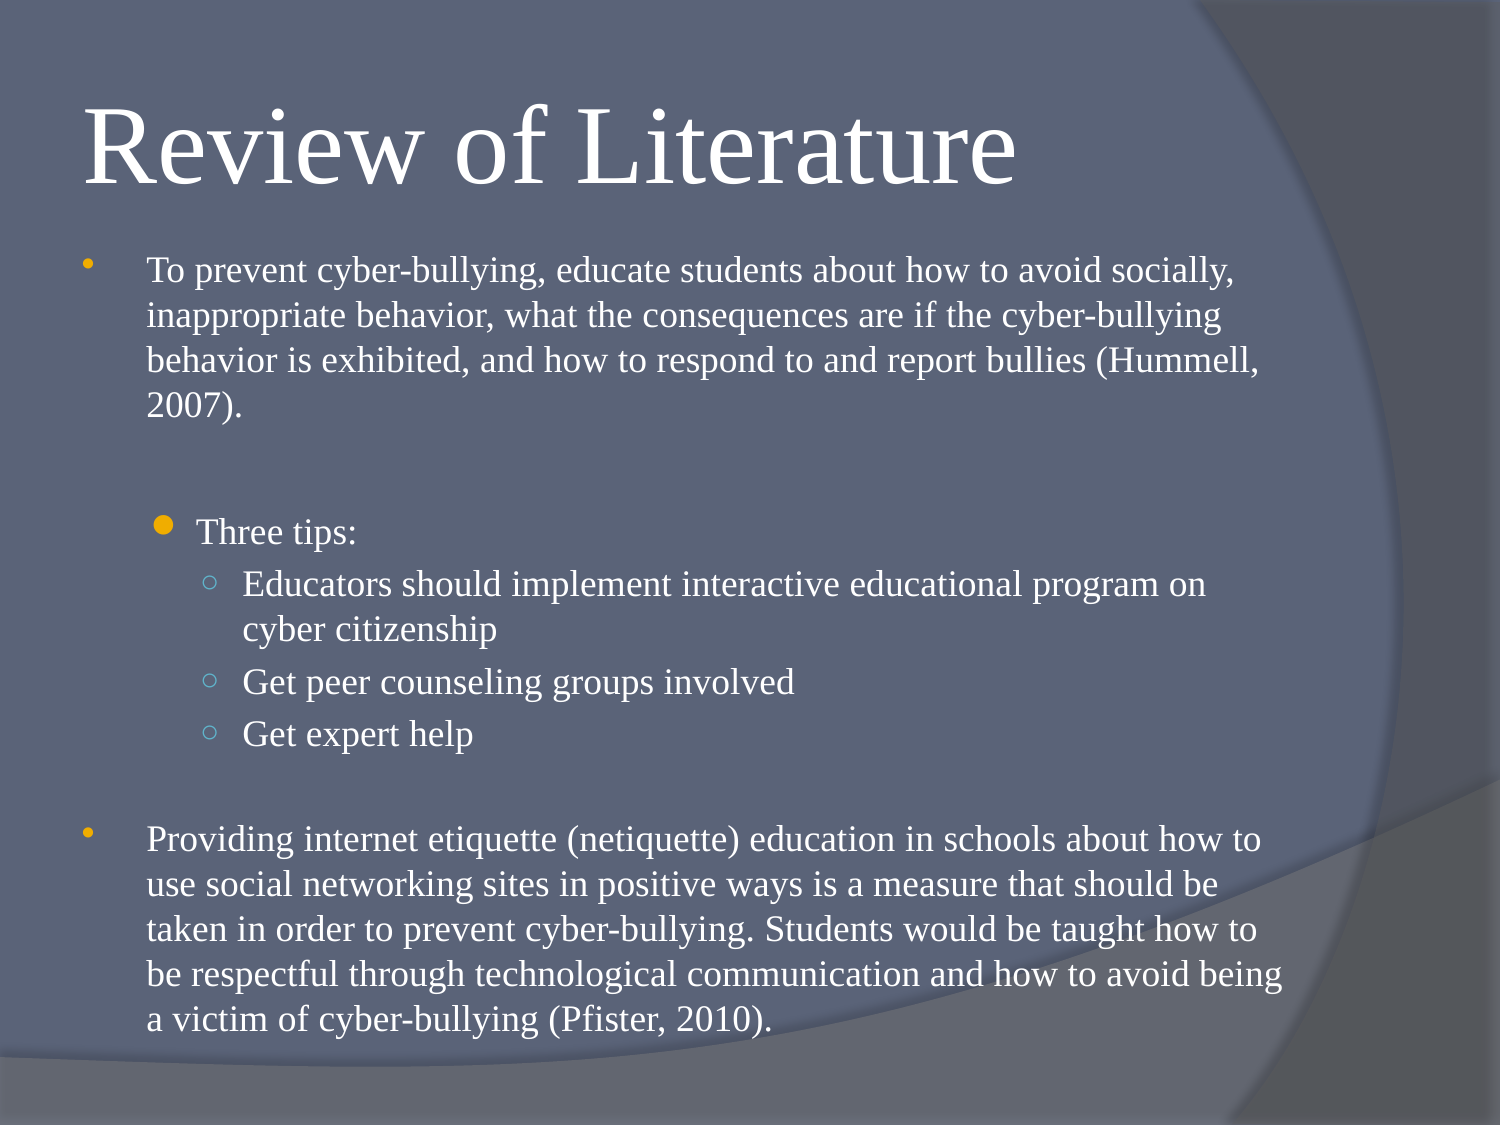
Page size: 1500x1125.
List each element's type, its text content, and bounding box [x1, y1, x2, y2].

list To prevent cyber-bullying, educate students about how to avoid socially, inappropriate behavior, what the consequences are if the cyber-bullying behavior is exhibited, and how to respond to and report bullies (Hummell, 2007). Three tips: Educators should implement interactive educational program on cyber citizenship Get peer counseling groups involved Get expert help Providing internet etiquette (netiquette) education in schools about how to use social networking sites in positive ways is a measure that should be taken in order to prevent cyber-bullying. Students would be taught how to be respectful through technological communication and how to avoid being a victim of cyber-bullying (Pfister, 2010). [62, 237, 1300, 988]
title Review of Literature [75, 45, 1300, 233]
